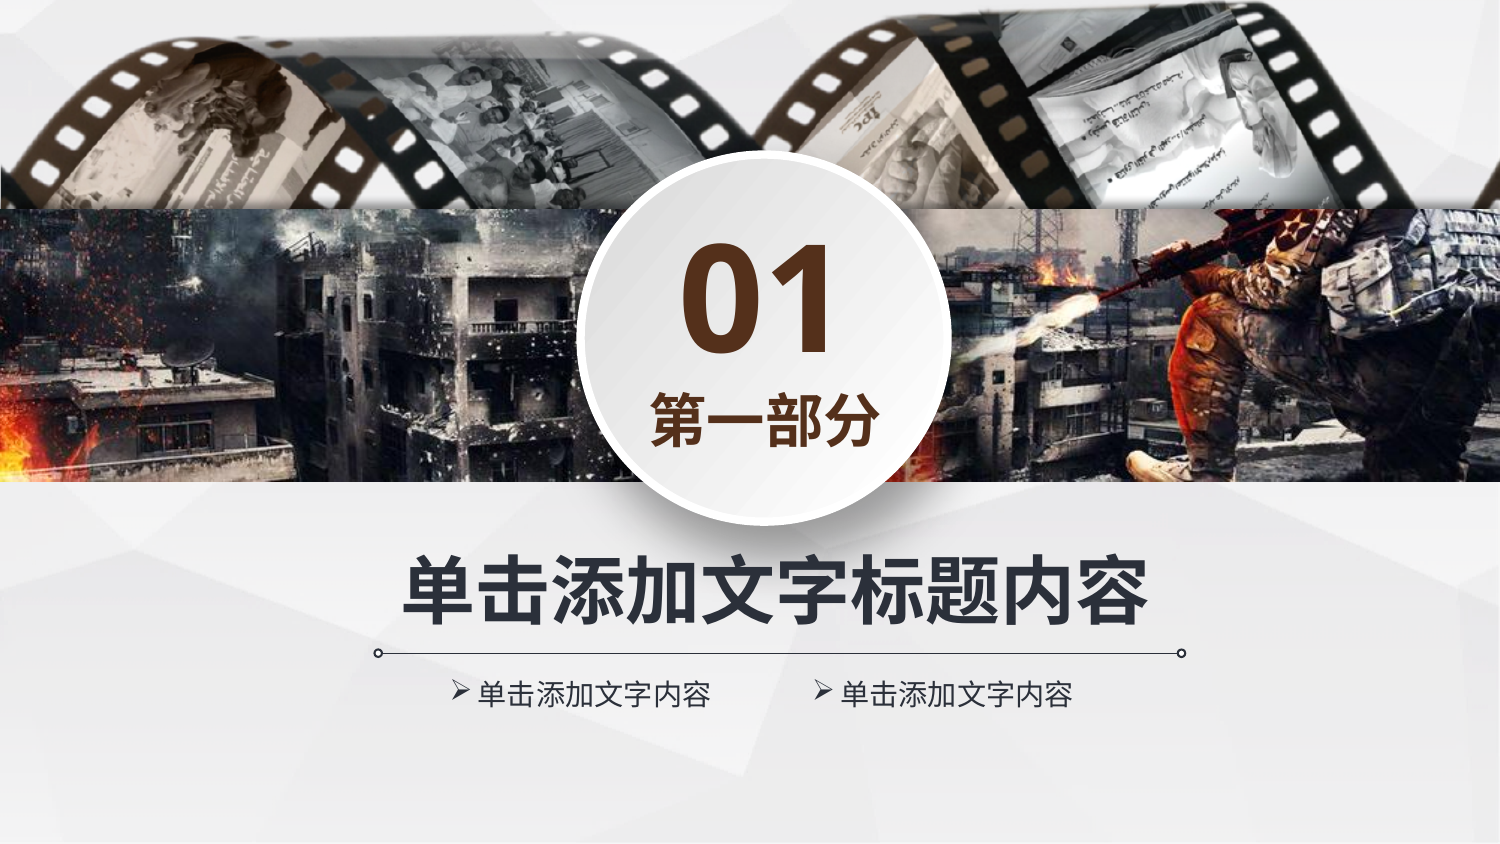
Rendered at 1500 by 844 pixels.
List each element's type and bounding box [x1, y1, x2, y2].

picture [0, 0, 1500, 844]
text_box [374, 649, 1186, 658]
